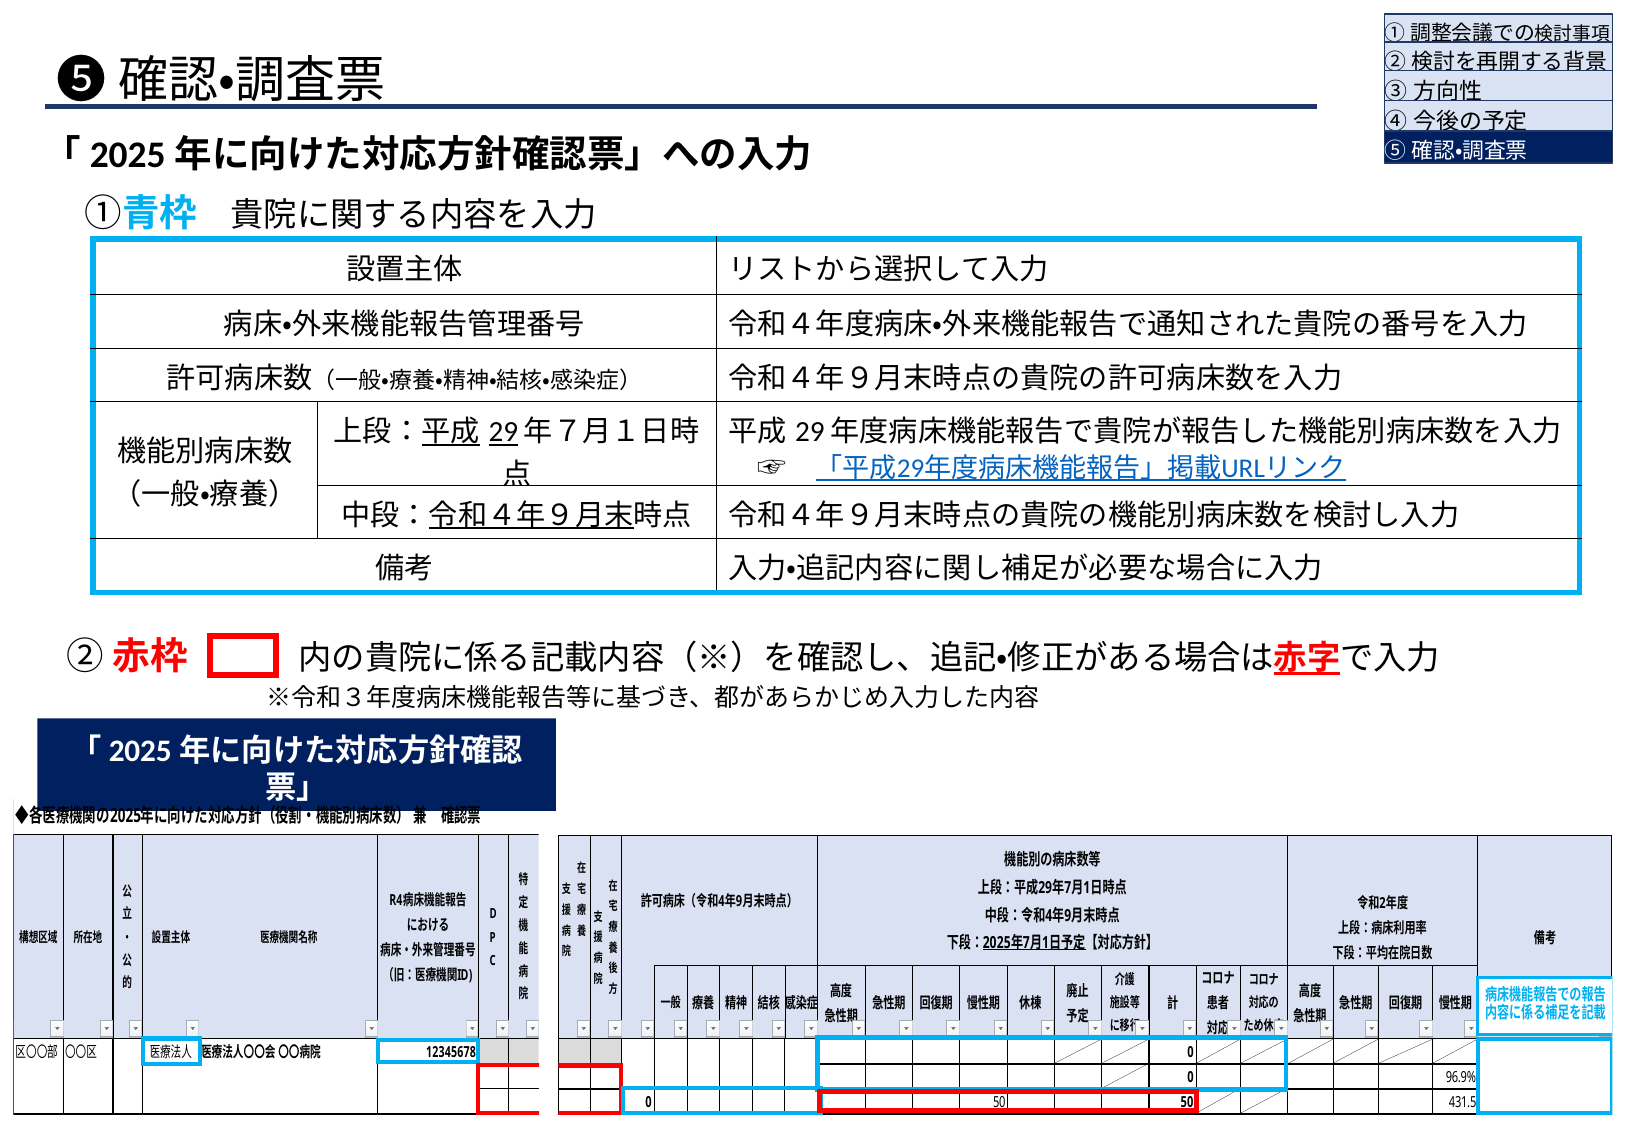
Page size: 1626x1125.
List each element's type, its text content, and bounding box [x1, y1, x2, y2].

table_cell 令和４年９月末時点の貴院の機能別病床数を検討し入力 [717, 486, 1577, 538]
table_header リストから選択して入力 [717, 242, 1577, 294]
table_cell 平成29年度病床機能報告で貴院が報告した機能別病床数を入力 ☞ 「平成29年度病床機能報告」掲載URLリンク [717, 402, 1577, 485]
table_cell 入力・追記内容に関し補足が必要な場合に入力 [717, 539, 1577, 590]
table_cell 機能別病床数 （一般・療養） [96, 402, 317, 538]
table_cell 令和４年度病床・外来機能報告で通知された貴院の番号を入力 [717, 295, 1577, 348]
table_cell 令和４年９月末時点の貴院の許可病床数を入力 [717, 349, 1577, 401]
picture [821, 1041, 1283, 1086]
text_box [209, 635, 277, 676]
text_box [1384, 13, 1613, 164]
picture [1480, 980, 1613, 1032]
table_cell 許可病床数（一般・療養・精神・結核・感染症） [96, 349, 716, 401]
picture [13, 798, 540, 1115]
table_header 設置主体 [96, 242, 716, 294]
table_cell 病床・外来機能報告管理番号 [96, 295, 716, 348]
picture [1481, 1042, 1609, 1110]
text_box 「2025年に向けた対応方針確認票」への入力 ①青枠 貴院に関する内容を入力 [37, 130, 1344, 236]
picture [557, 835, 1613, 1115]
table_cell 上段：平成29年７月１日時点 [318, 402, 716, 485]
title ❺確認・調査票 [44, 32, 1344, 118]
text_box ②赤枠 内の貴院に係る記載内容（※）を確認し、追記・修正がある場合は赤字で入力 ※令和３年度病床機能報告等に基づき、都があらかじめ入力した内容 [60, 627, 1613, 713]
table_cell 中段：令和４年９月末時点 [318, 486, 716, 538]
text_box 「2025年に向けた対応方針確認票」 [36, 717, 557, 812]
table_cell 備考 [96, 539, 716, 590]
